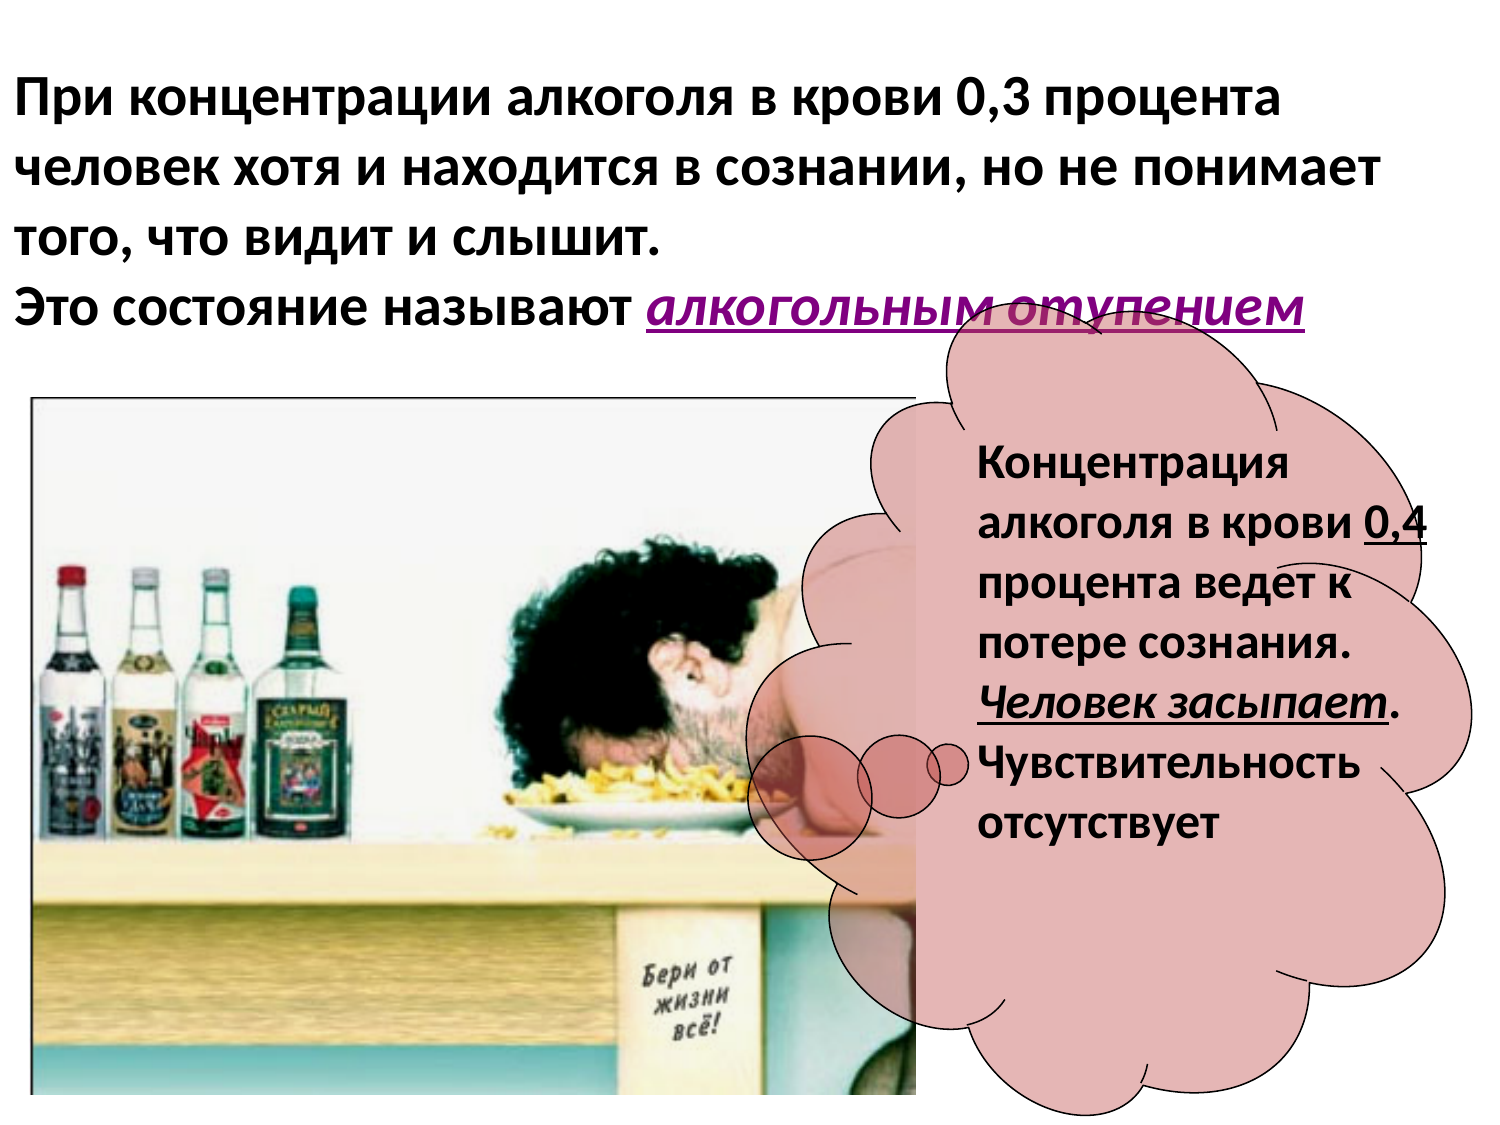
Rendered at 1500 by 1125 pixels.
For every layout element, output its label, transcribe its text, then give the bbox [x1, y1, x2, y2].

text_box [1459, 662, 1472, 760]
text_box [920, 303, 1443, 1116]
text_box Концентрация алкоголя в крови 0,4 процента ведет к потере сознания. Человек засыпает. Чувствительность отсутствует [962, 420, 1459, 916]
picture [29, 396, 916, 1096]
text_box При концентрации алкоголя в крови 0,3 процента человек хотя и находится в сознании, но не понимает того, что видит и слышит. Это состояние называют алкогольным отупением [0, 50, 1500, 338]
